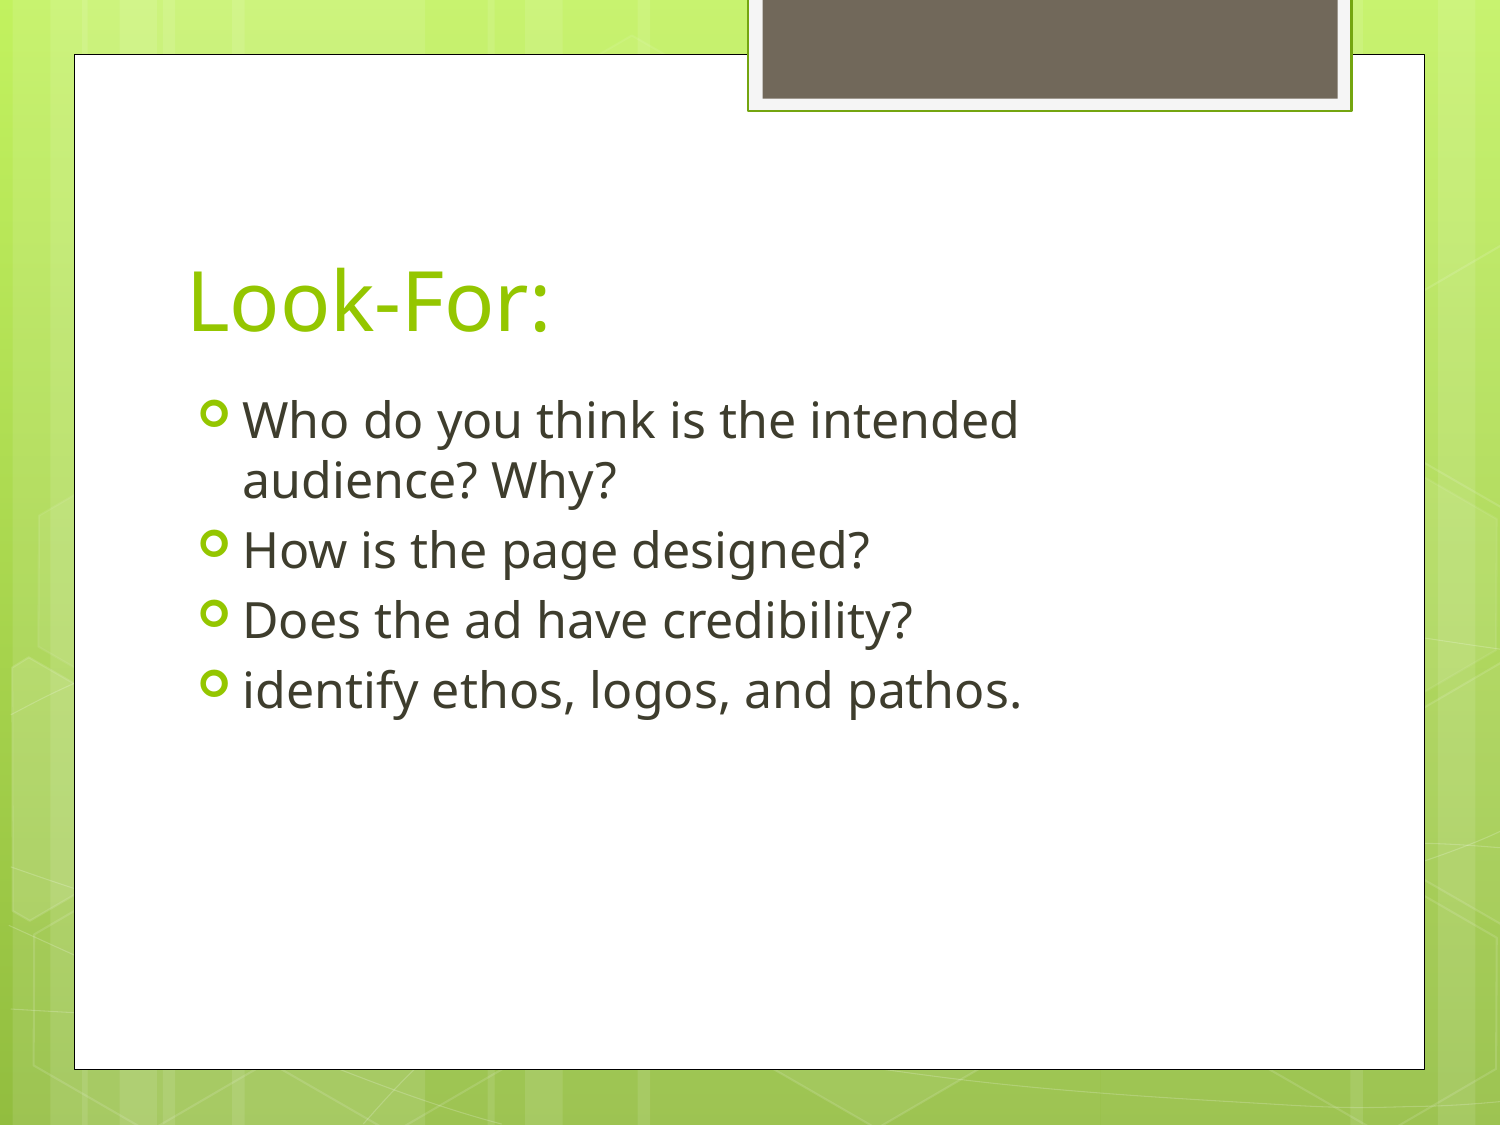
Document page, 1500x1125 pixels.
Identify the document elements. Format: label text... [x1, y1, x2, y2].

title Look-For: [171, 168, 1324, 357]
list Who do you think is the intended audience? Why? How is the page designed? Does the ad have credibility? identify ethos, logos, and pathos. [171, 381, 1283, 957]
